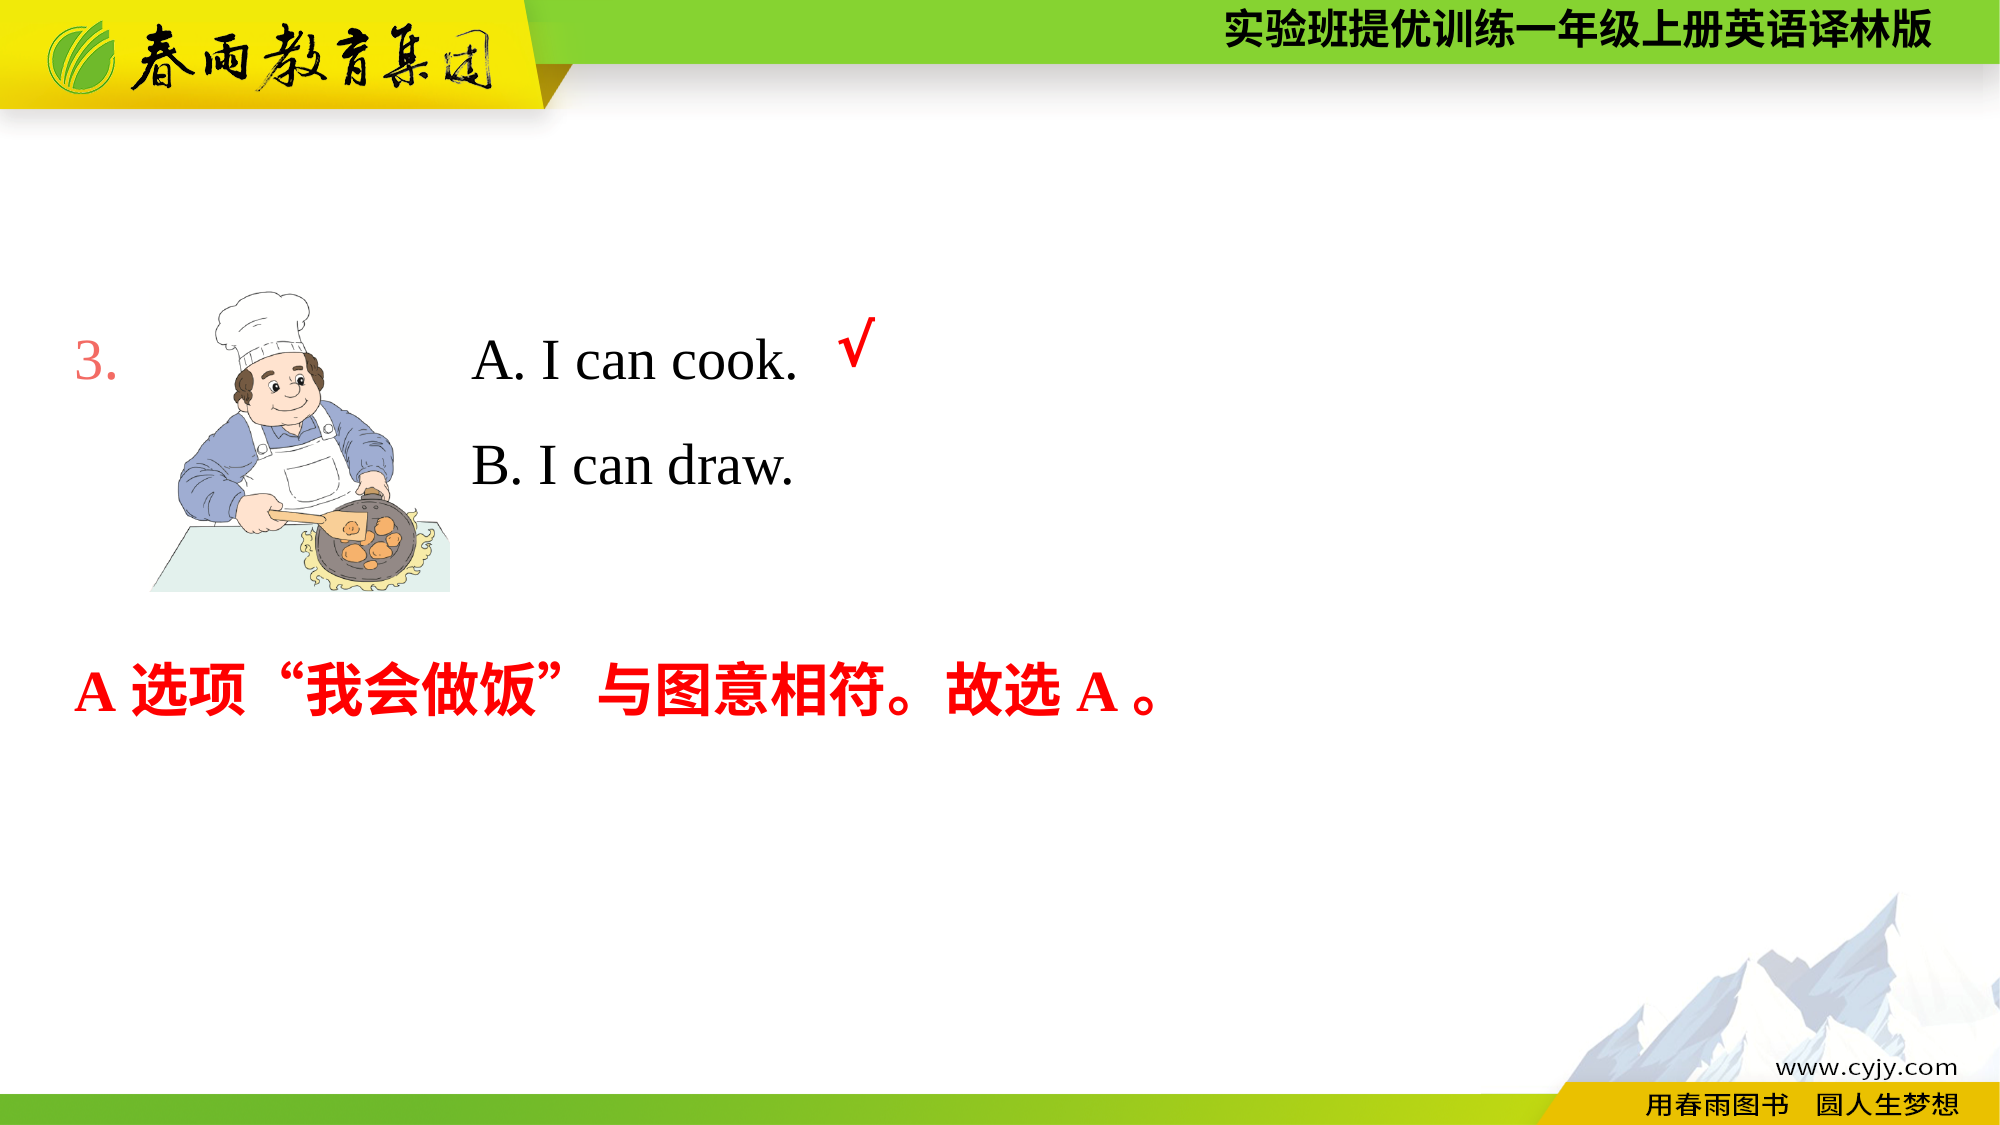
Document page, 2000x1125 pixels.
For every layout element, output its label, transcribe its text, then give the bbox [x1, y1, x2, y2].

text_box A选项“我会做饭”与图意相符。故选A。 [59, 610, 1944, 731]
text_box √ [821, 300, 890, 386]
picture [0, 0, 2000, 1125]
list 3. （ ）A. I can cook. （ ）B. I can draw. [59, 278, 1944, 493]
